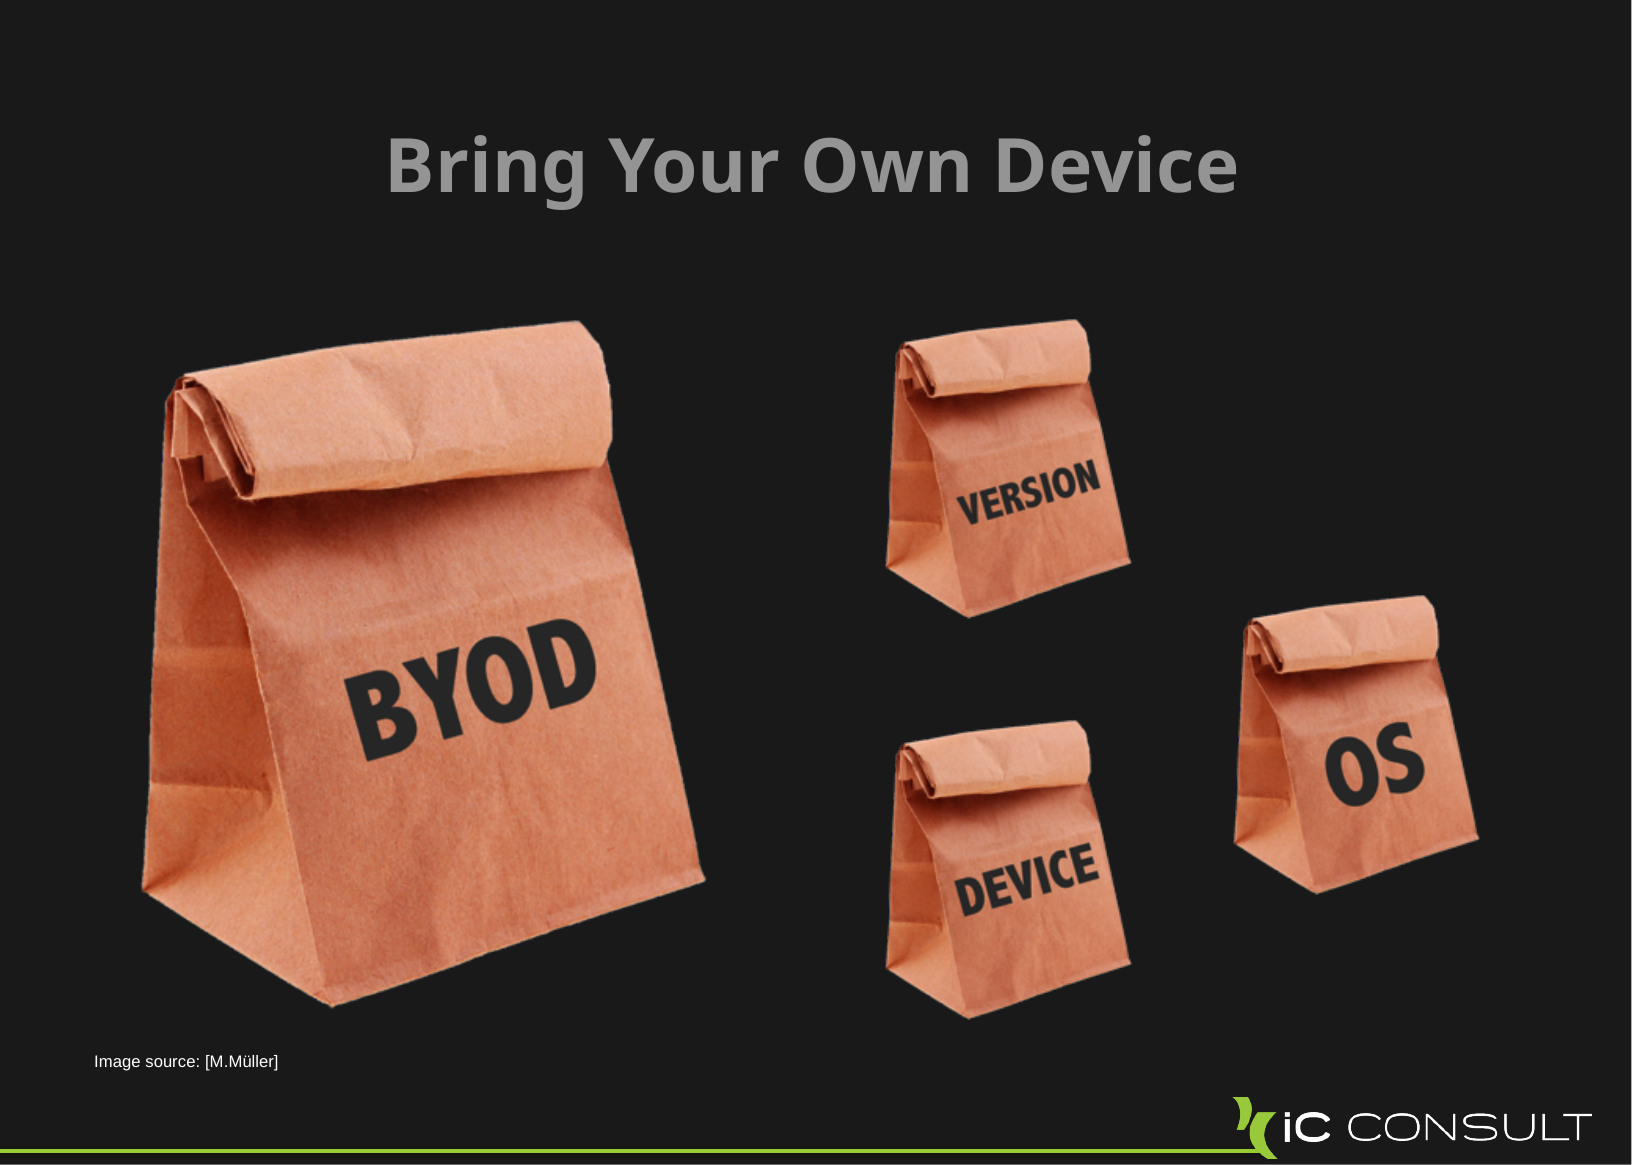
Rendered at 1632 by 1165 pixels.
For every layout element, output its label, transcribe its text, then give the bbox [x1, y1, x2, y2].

text_box Image source: [M.Müller] [79, 1043, 294, 1079]
title Bring Your Own Device [78, 70, 1547, 255]
picture [78, 286, 757, 1029]
picture [857, 303, 1154, 628]
picture [857, 704, 1154, 1029]
picture [1205, 579, 1502, 904]
